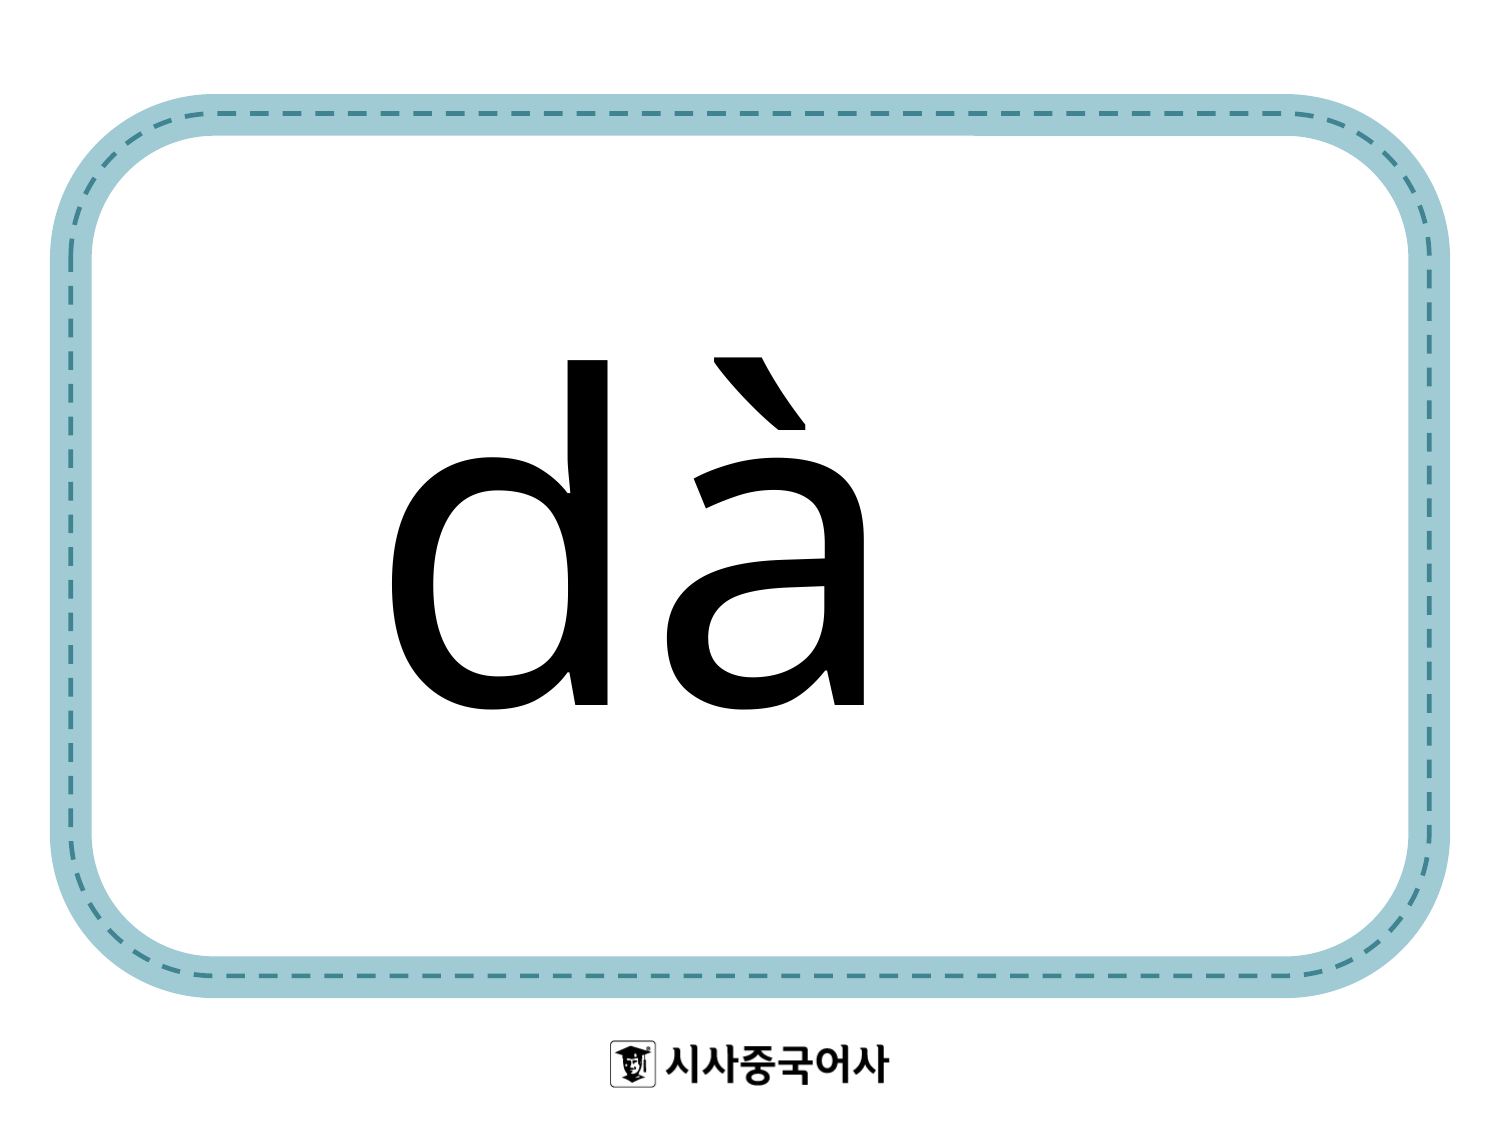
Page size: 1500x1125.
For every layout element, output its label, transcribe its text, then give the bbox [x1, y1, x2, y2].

picture [602, 1034, 898, 1094]
text_box dà [145, 189, 1354, 853]
